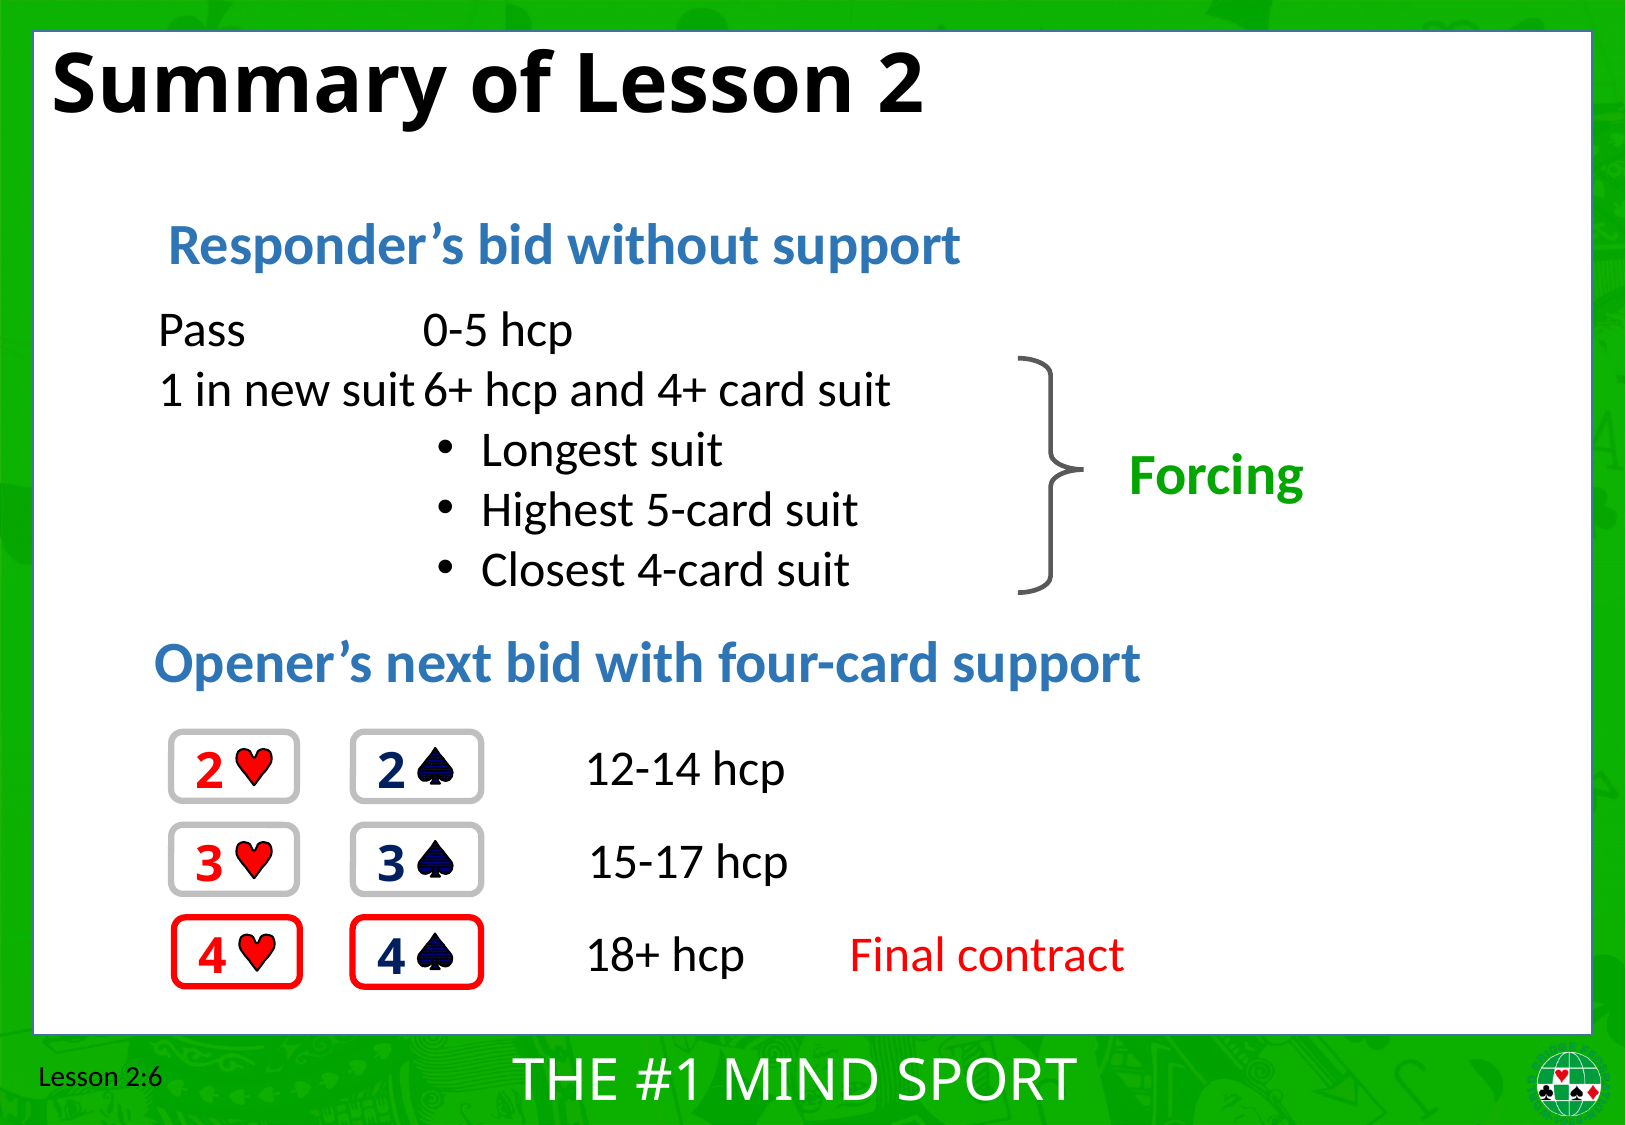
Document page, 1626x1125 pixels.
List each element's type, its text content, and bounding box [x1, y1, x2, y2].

text_box Responder’s bid without support [153, 198, 978, 284]
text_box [171, 728, 807, 805]
text_box Forcing [1114, 428, 1319, 514]
text_box [1017, 357, 1084, 594]
text_box Pass 0-5 hcp 1 in new suit 6+ hcp and 4+ card suit Longest suit Highest 5-card suit Closest 4-card suit [143, 288, 946, 604]
title Summary of Lesson 2 [36, 33, 1502, 139]
picture [0, 0, 1626, 1125]
text_box Opener’s next bid with four-card support [139, 617, 1158, 702]
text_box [171, 821, 820, 898]
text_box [174, 913, 1341, 990]
